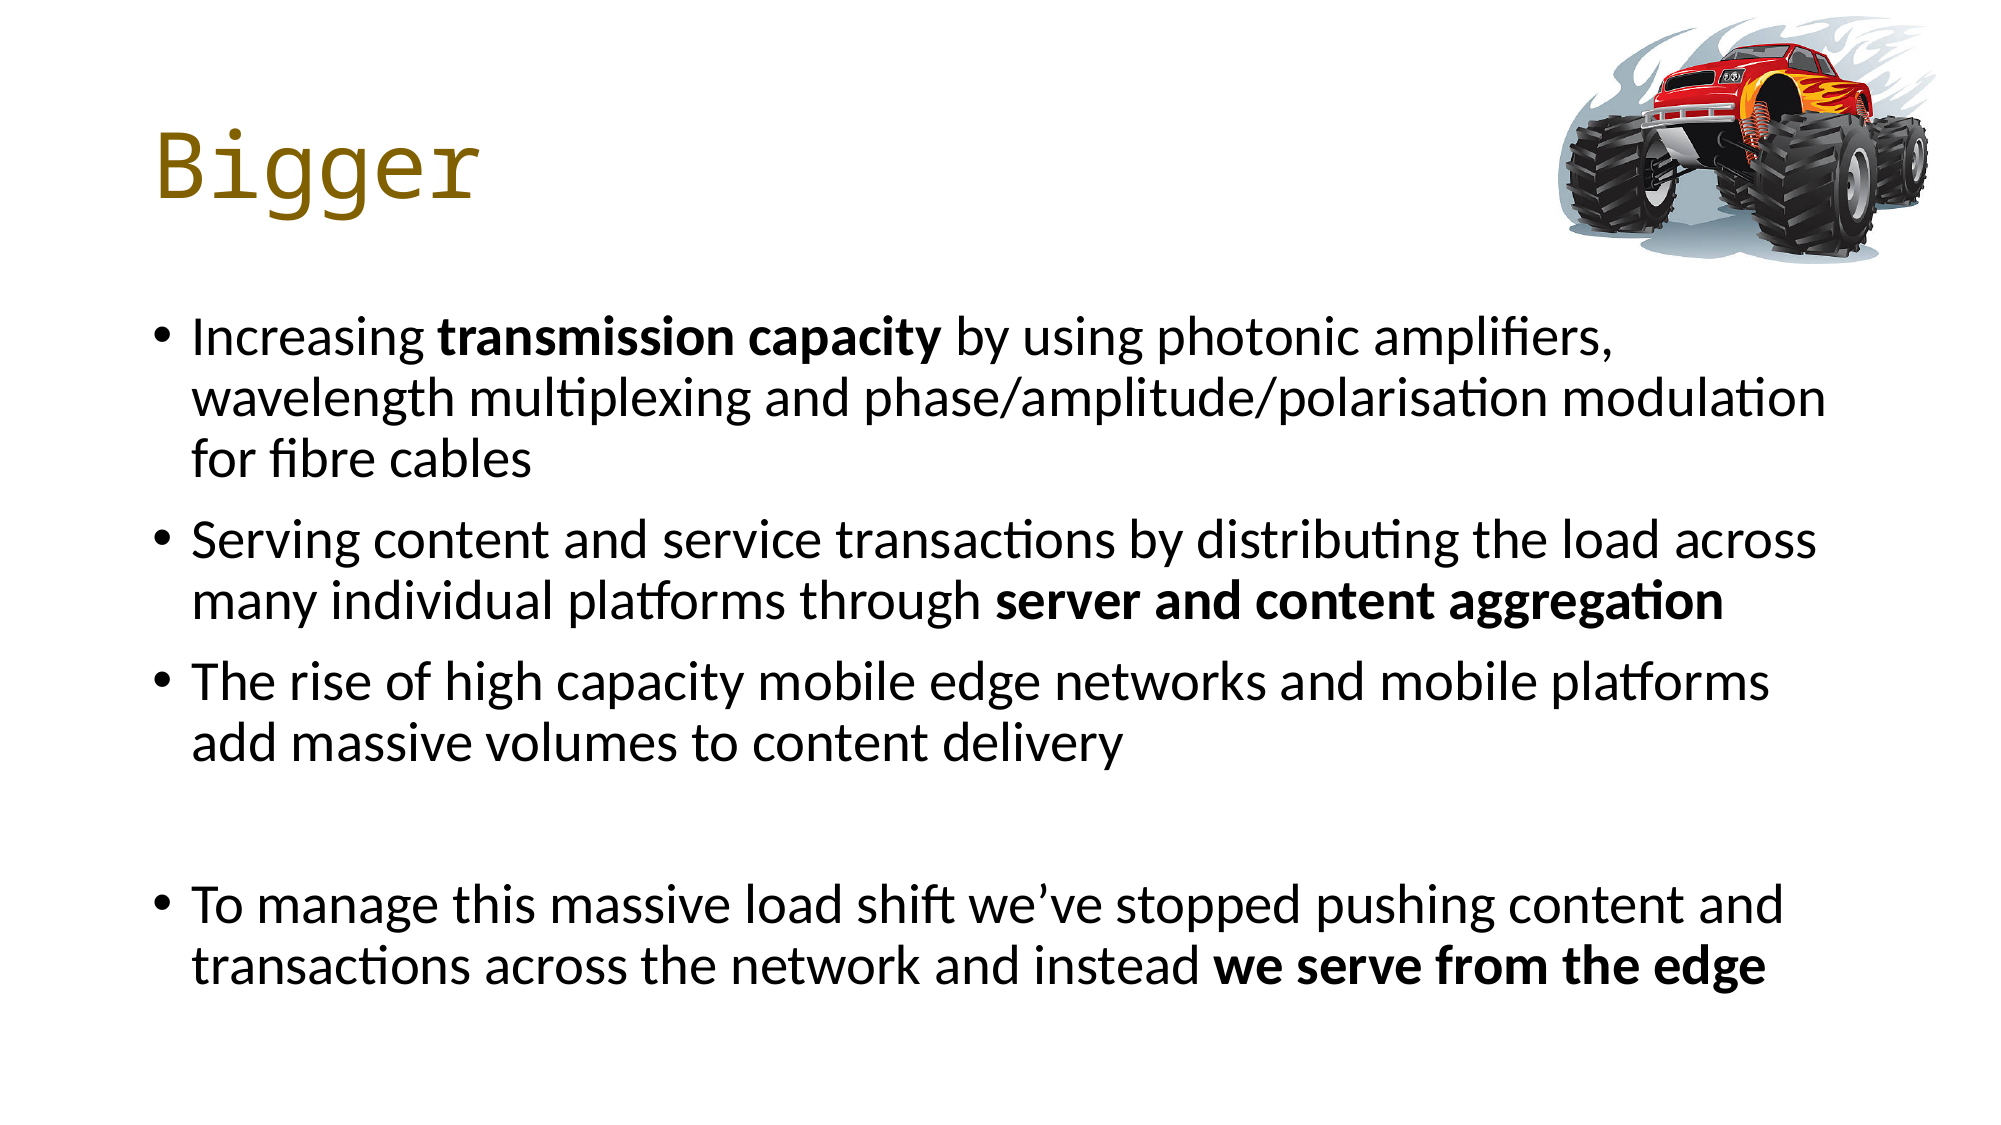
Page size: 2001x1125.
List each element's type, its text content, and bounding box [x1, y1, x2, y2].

title Bigger [137, 59, 1863, 278]
list Increasing transmission capacity by using photonic amplifiers, wavelength multiplexing and phase/amplitude/polarisation modulation for fibre cables Serving content and service transactions by distributing the load across many individual platforms through server and content aggregation The rise of high capacity mobile edge networks and mobile platforms add massive volumes to content delivery To manage this massive load shift we’ve stopped pushing content and transactions across the network and instead we serve from the edge [137, 299, 1863, 1014]
picture [1558, 16, 1936, 264]
